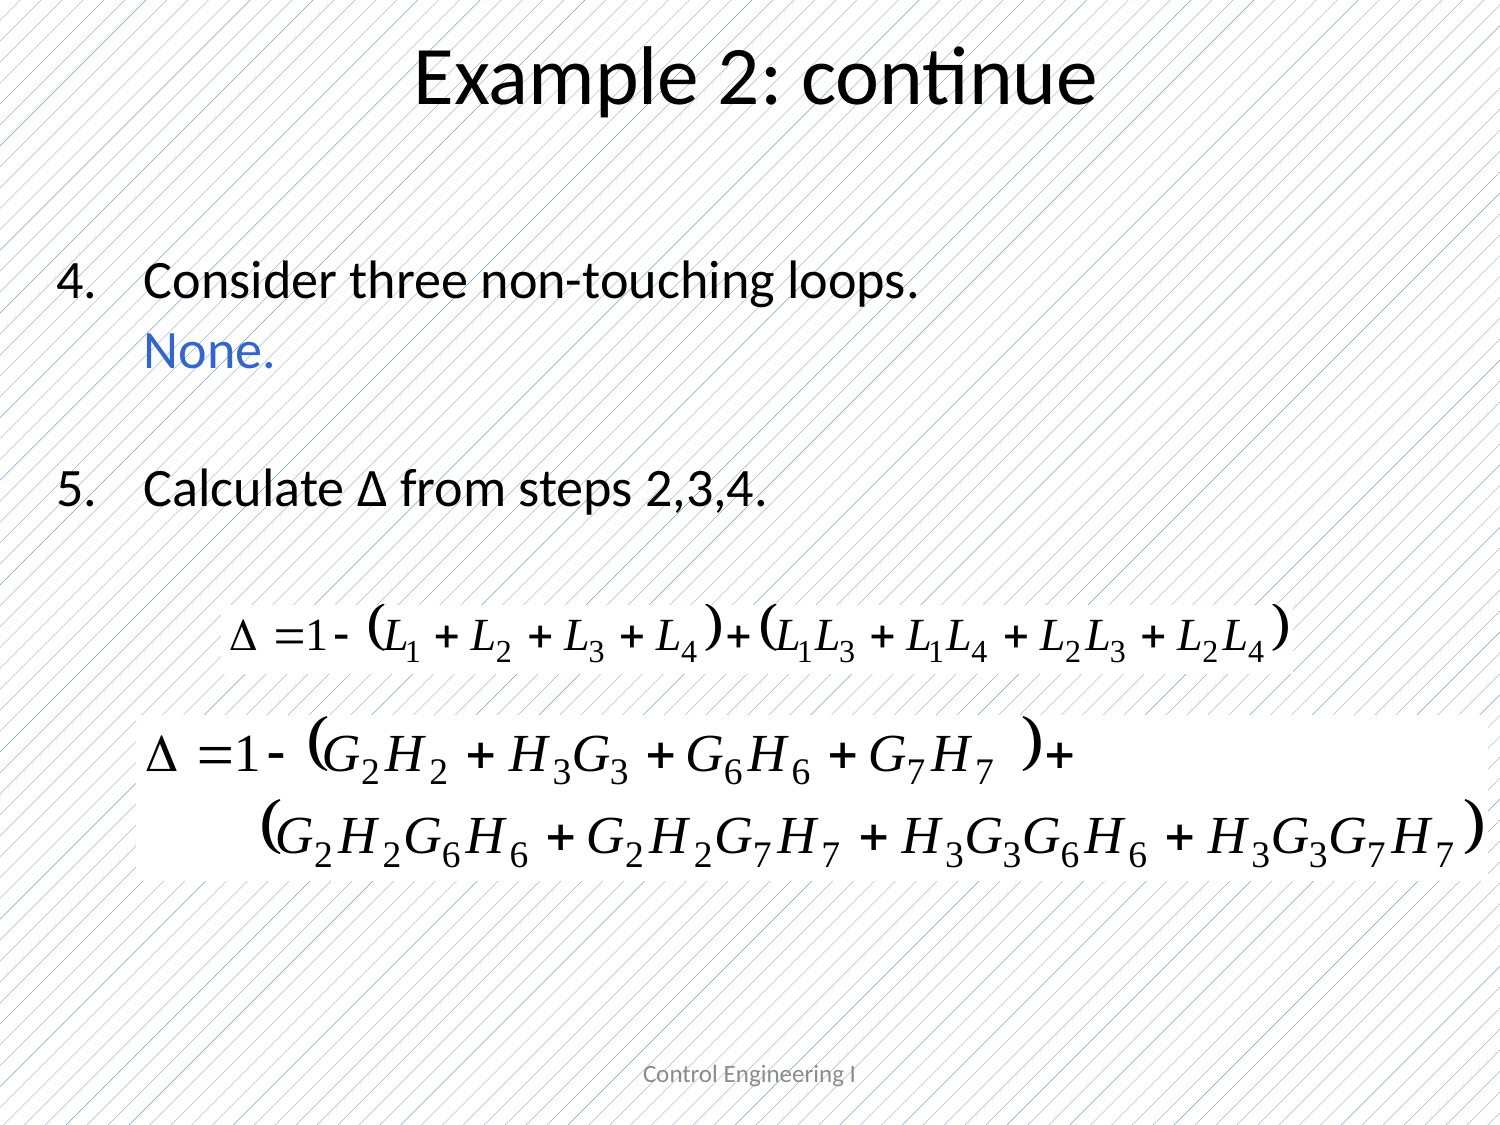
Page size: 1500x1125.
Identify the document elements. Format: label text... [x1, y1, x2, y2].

title Example 2: continue [75, 0, 1438, 148]
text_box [135, 715, 1489, 882]
text_box Consider three non-touching loops. None. Calculate Δ from steps 2,3,4. [41, 244, 1500, 1083]
footer Control Engineering I [512, 1042, 988, 1103]
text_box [220, 604, 1294, 674]
